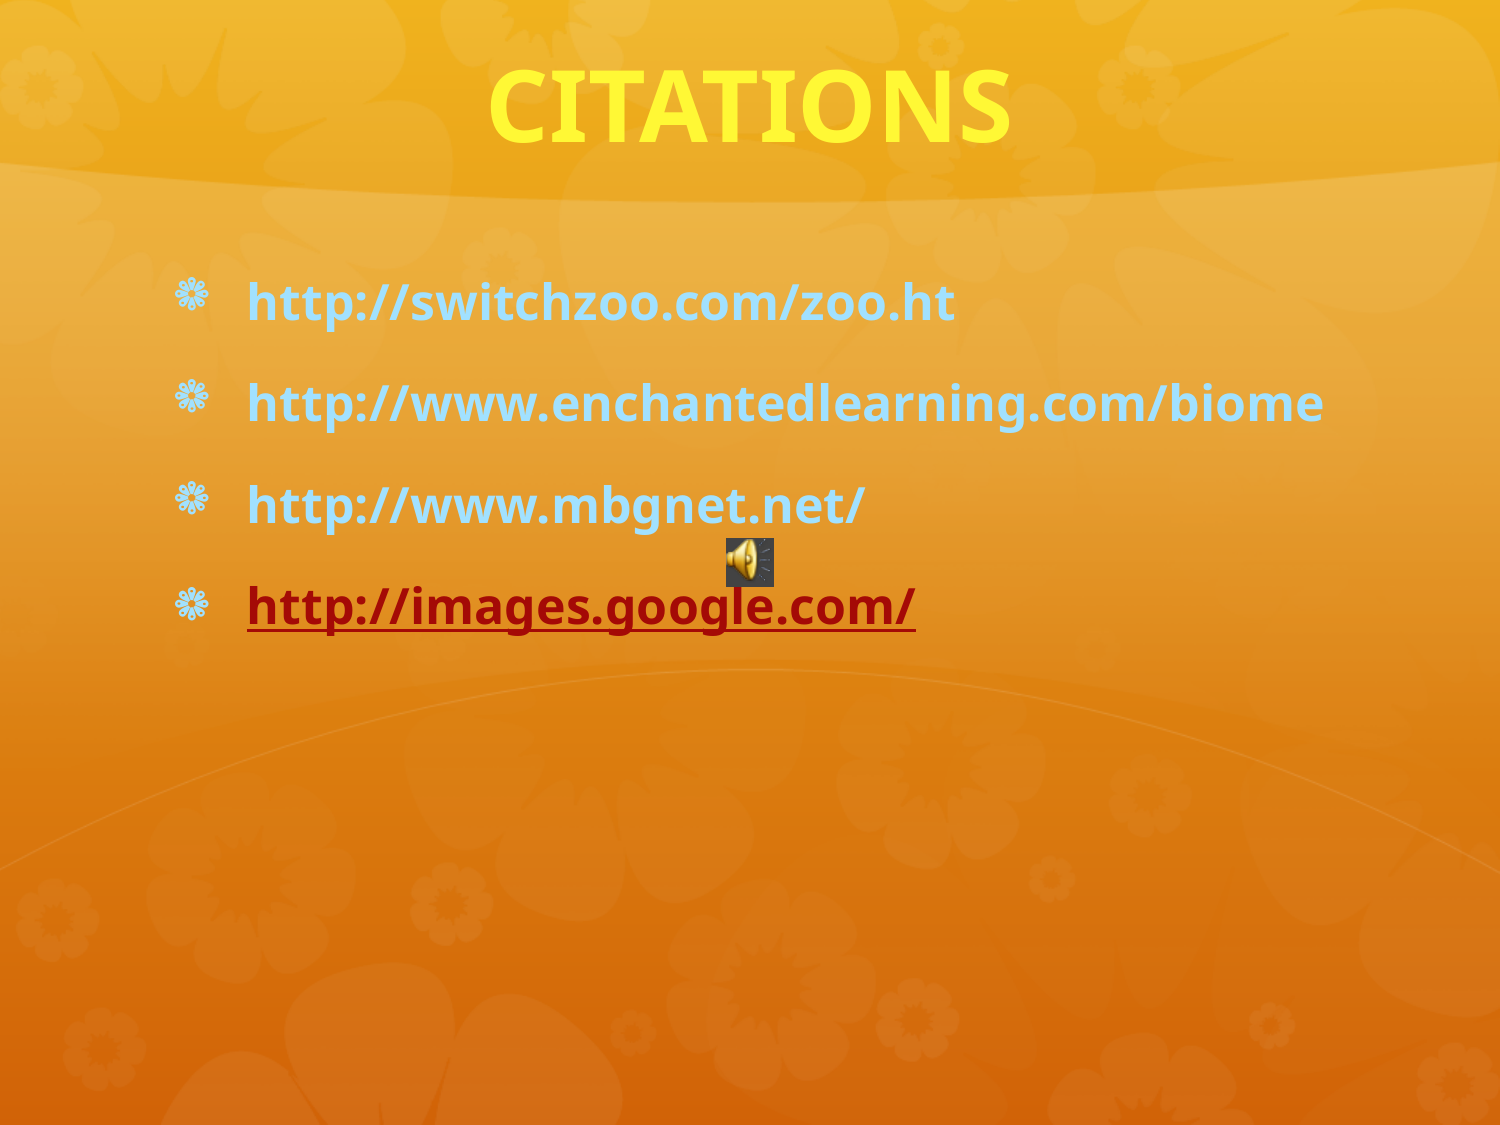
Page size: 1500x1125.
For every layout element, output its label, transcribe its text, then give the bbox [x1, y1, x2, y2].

list http://switchzoo.com/zoo.ht http://www.enchantedlearning.com/biome http://www.mbgnet.net/ http://images.google.com/ [156, 262, 1344, 967]
picture [0, 0, 1500, 1125]
title Citations [127, 14, 1372, 203]
